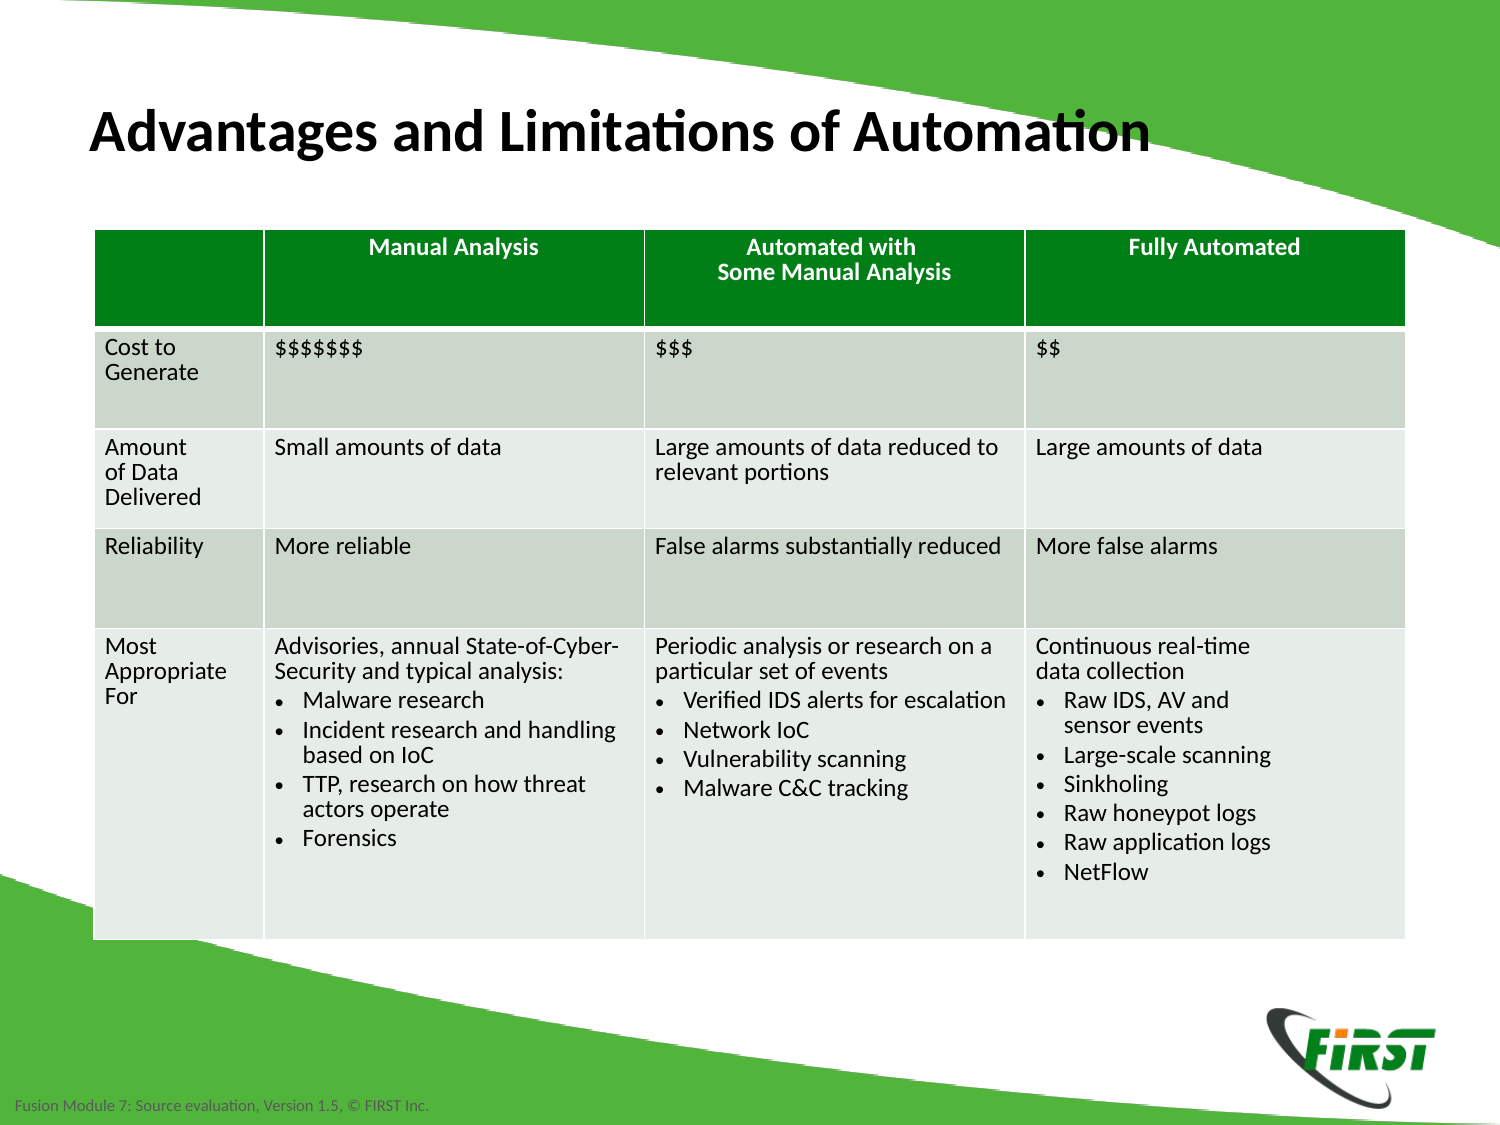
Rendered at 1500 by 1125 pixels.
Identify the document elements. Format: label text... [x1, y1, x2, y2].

table_cell Large amounts of data reduced to relevant portions [645, 430, 1024, 528]
table_cell Small amounts of data [265, 430, 644, 528]
table_cell $$$ [645, 332, 1024, 428]
table_cell $$$$$$$ [265, 332, 644, 428]
table_header Fully Automated [1026, 230, 1405, 326]
table_header [95, 230, 263, 326]
table_cell Large amounts of data [1026, 430, 1405, 528]
table_header Manual Analysis [265, 230, 644, 326]
table_cell $$ [1026, 332, 1405, 428]
picture [0, 0, 1500, 1125]
table_cell Cost to Generate [95, 332, 263, 428]
table_header Automated with Some Manual Analysis [645, 230, 1024, 326]
table_cell Amount of Data Delivered [95, 430, 263, 528]
table_cell Reliability [95, 529, 263, 628]
table_cell More false alarms [1026, 529, 1405, 628]
text_box Advantages and Limitations of Automation [75, 59, 1436, 204]
table_cell More reliable [265, 529, 644, 628]
table_cell Periodic analysis or research on a particular set of events Verified IDS alerts for escalation Network IoC Vulnerability scanning Malware C&C tracking [645, 629, 1024, 939]
table_cell Most Appropriate For [95, 629, 263, 939]
table_cell Advisories, annual State-of-Cyber-Security and typical analysis: Malware research Incident research and handling based on IoC TTP, research on how threat actors operate Forensics [265, 629, 644, 939]
table_cell False alarms substantially reduced [645, 529, 1024, 628]
table_cell Continuous real-time data collection Raw IDS, AV and sensor events Large-scale scanning Sinkholing Raw honeypot logs Raw application logs NetFlow [1026, 629, 1405, 939]
